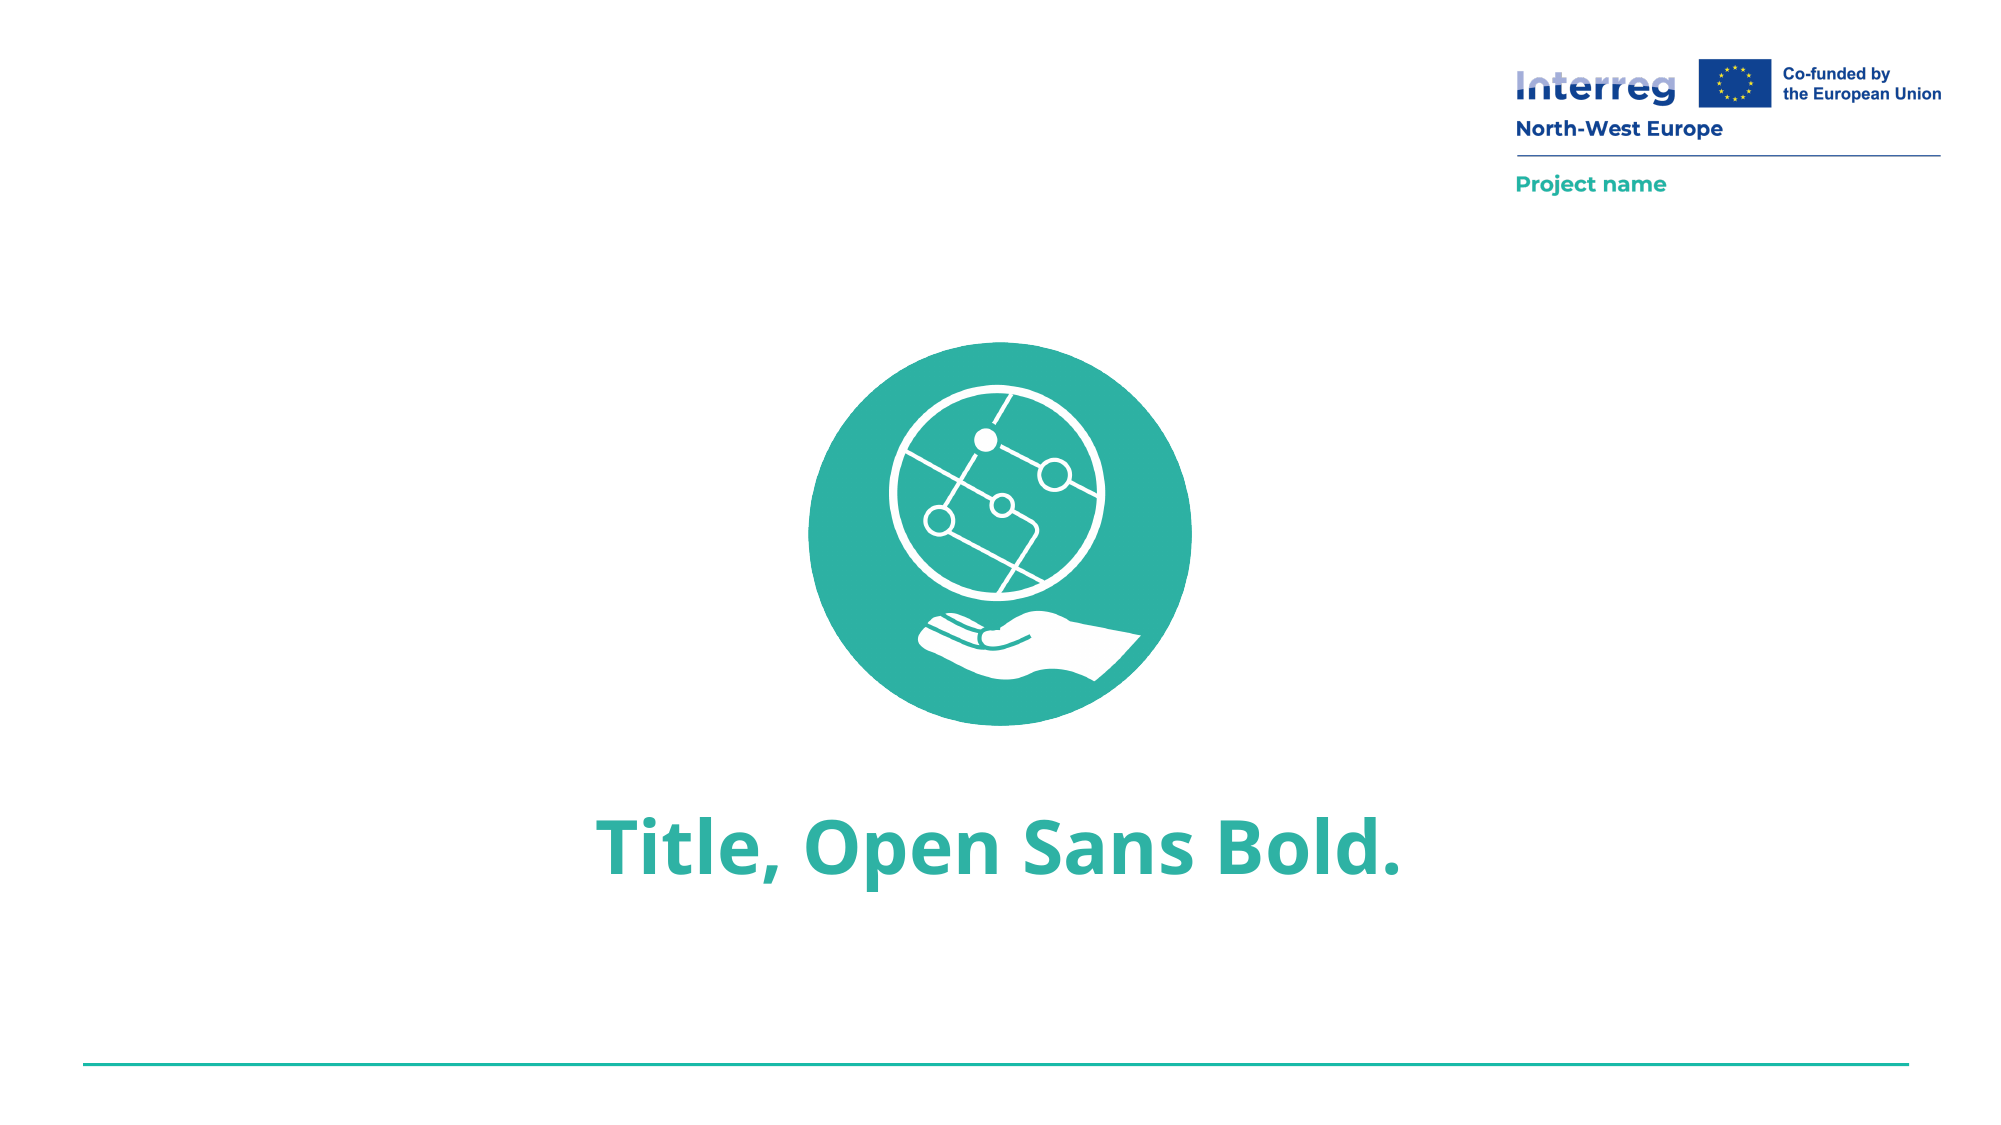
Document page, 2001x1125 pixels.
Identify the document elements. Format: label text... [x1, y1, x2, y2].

text_box Title, Open Sans Bold. [362, 792, 1638, 939]
picture [1458, 0, 2000, 251]
picture [808, 342, 1192, 726]
